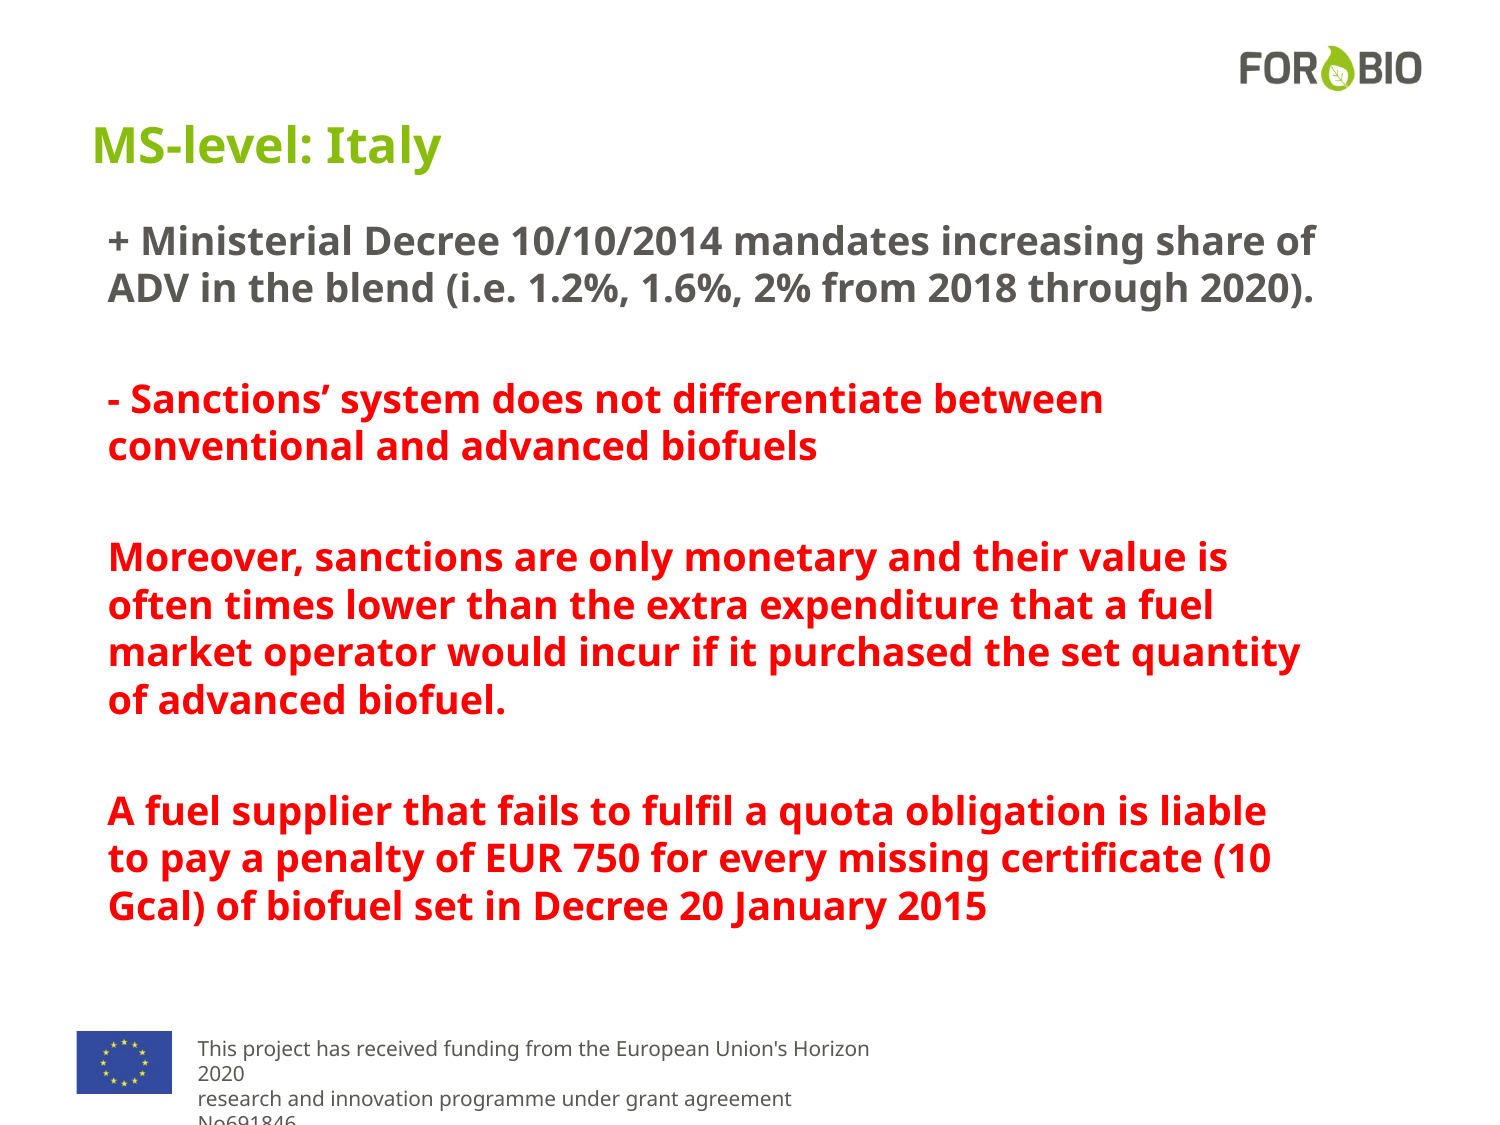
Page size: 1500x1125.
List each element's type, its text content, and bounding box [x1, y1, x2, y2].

picture [76, 1031, 172, 1094]
list + Ministerial Decree 10/10/2014 mandates increasing share of ADV in the blend (i.e. 1.2%, 1.6%, 2% from 2018 through 2020). - Sanctions’ system does not differentiate between conventional and advanced biofuels Moreover, sanctions are only monetary and their value is often times lower than the extra expenditure that a fuel market operator would incur if it purchased the set quantity of advanced biofuel. A fuel supplier that fails to fulfil a quota obligation is liable to pay a penalty of EUR 750 for every missing certificate (10 Gcal) of biofuel set in Decree 20 January 2015 [92, 208, 1333, 929]
title MS-level: Italy [76, 30, 1294, 256]
picture [1187, 23, 1473, 114]
